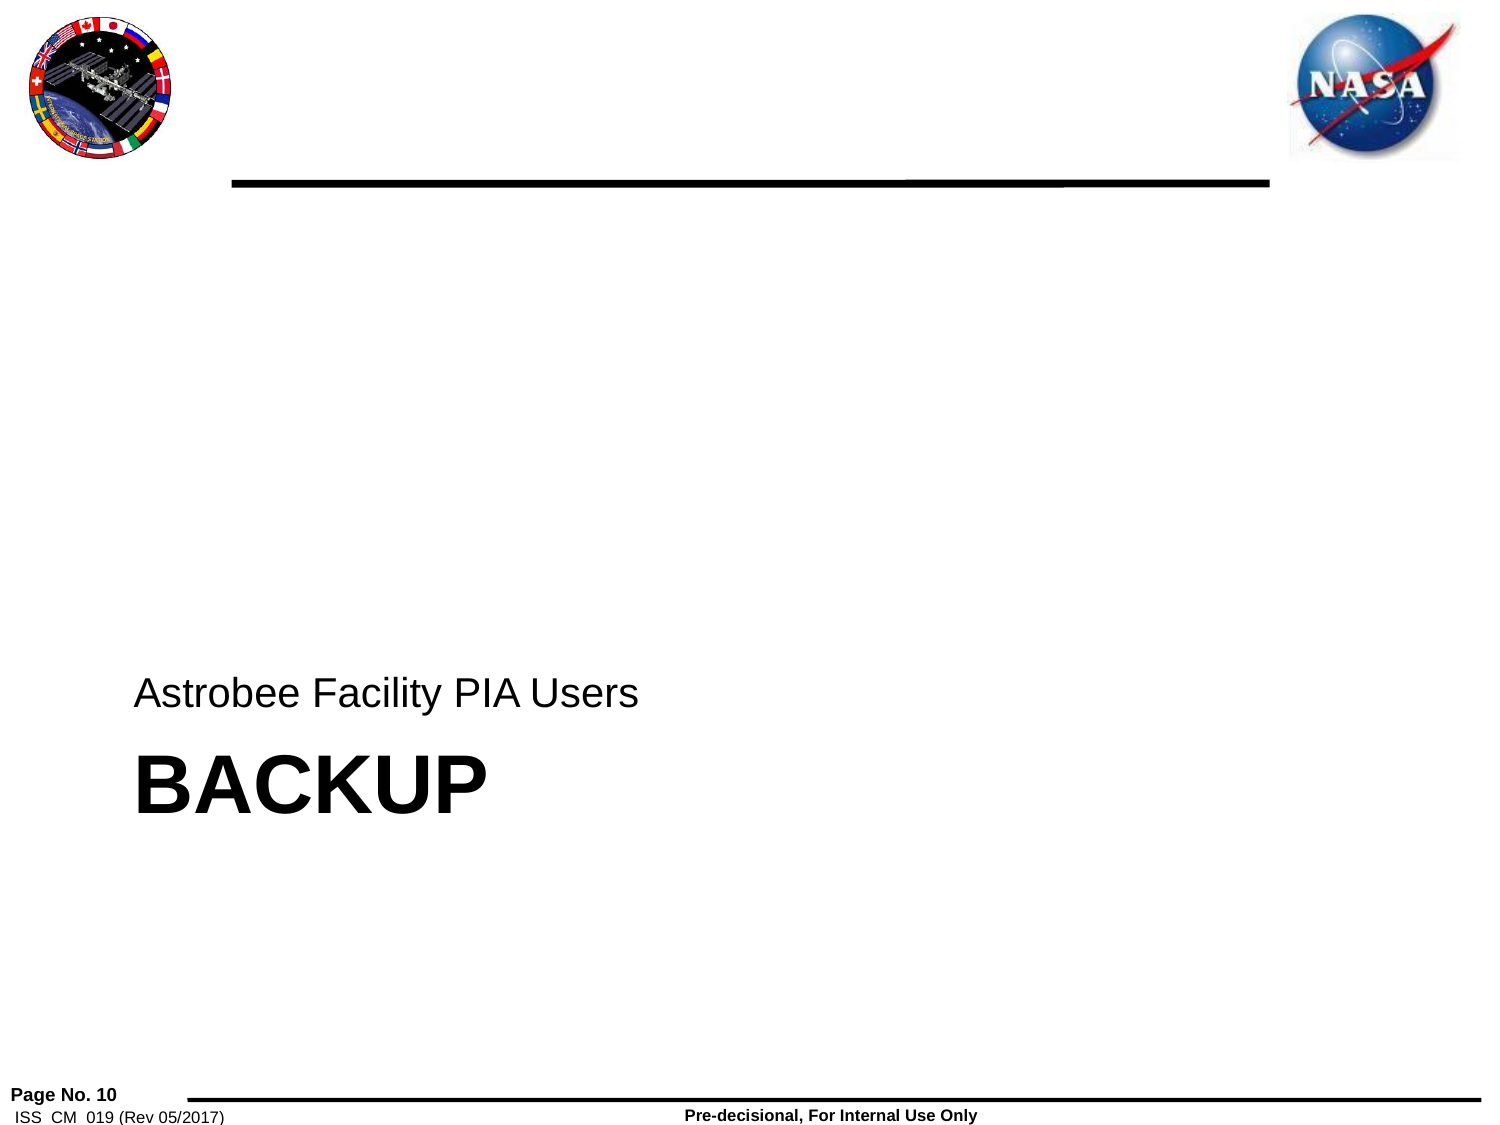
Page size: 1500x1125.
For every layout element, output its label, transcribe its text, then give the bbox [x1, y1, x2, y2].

picture [24, 12, 175, 163]
list Astrobee Facility PIA Users [118, 476, 1394, 723]
picture [1287, 12, 1461, 163]
title Backup [118, 723, 1394, 947]
